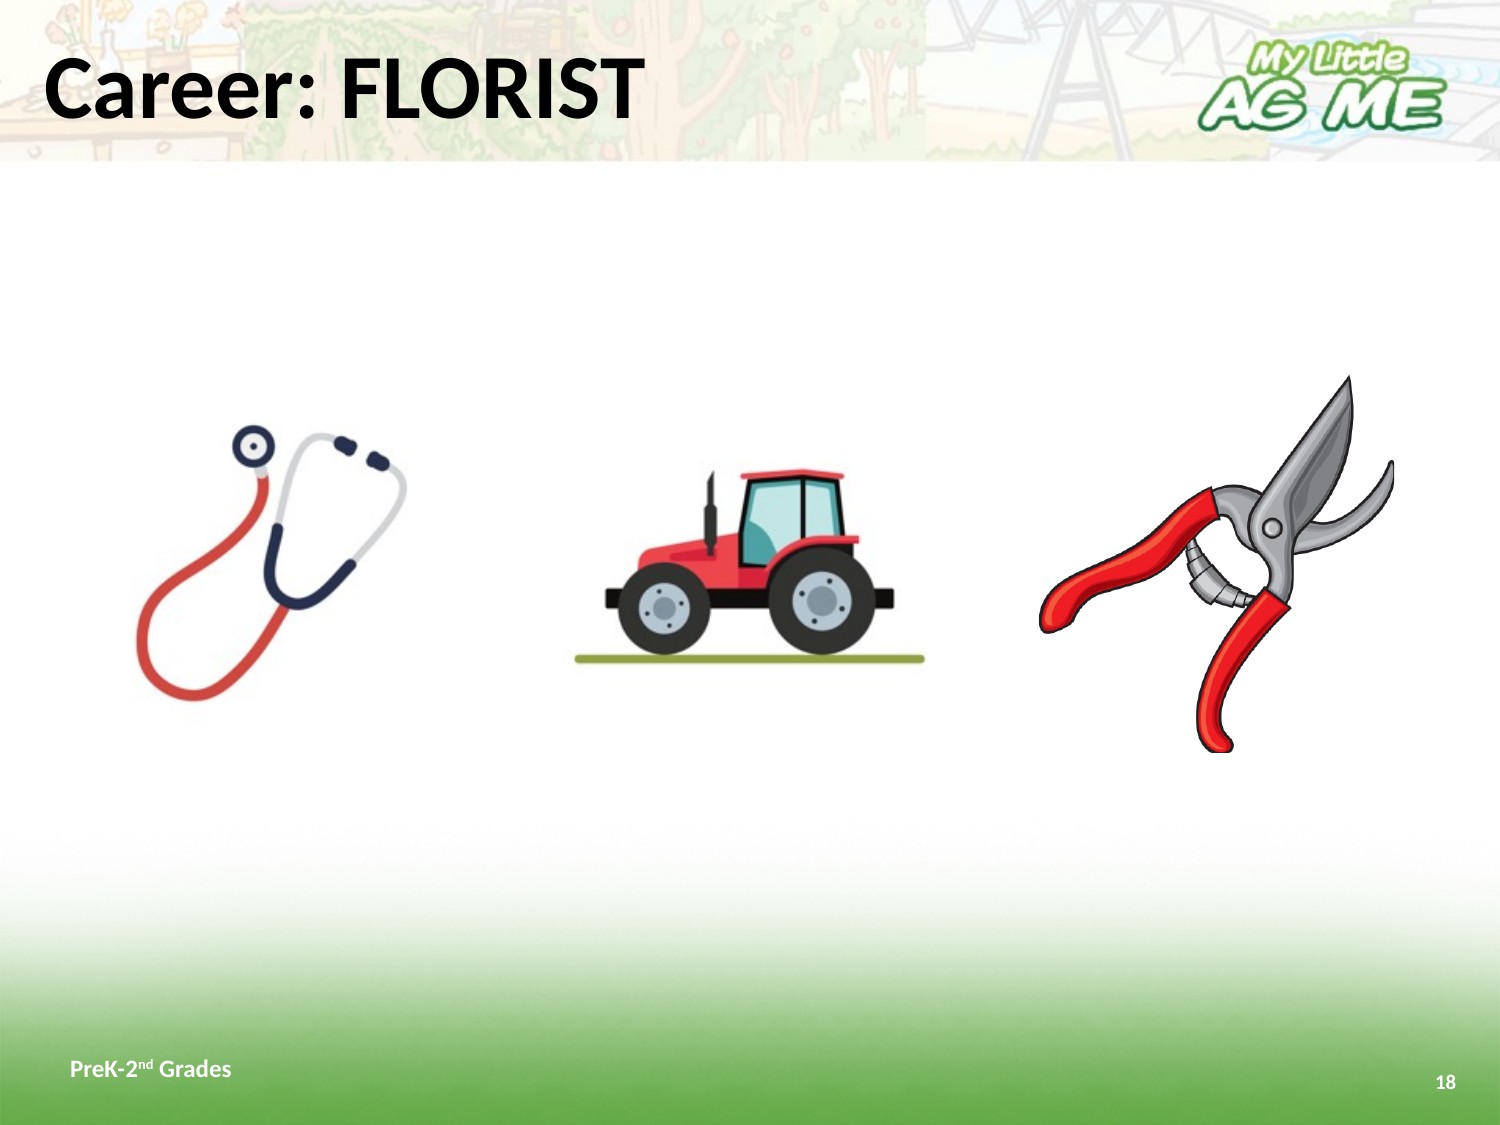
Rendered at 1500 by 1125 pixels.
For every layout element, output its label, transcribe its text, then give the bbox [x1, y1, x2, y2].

title Career: FLORIST [29, 7, 1324, 172]
picture [0, 0, 1500, 1125]
